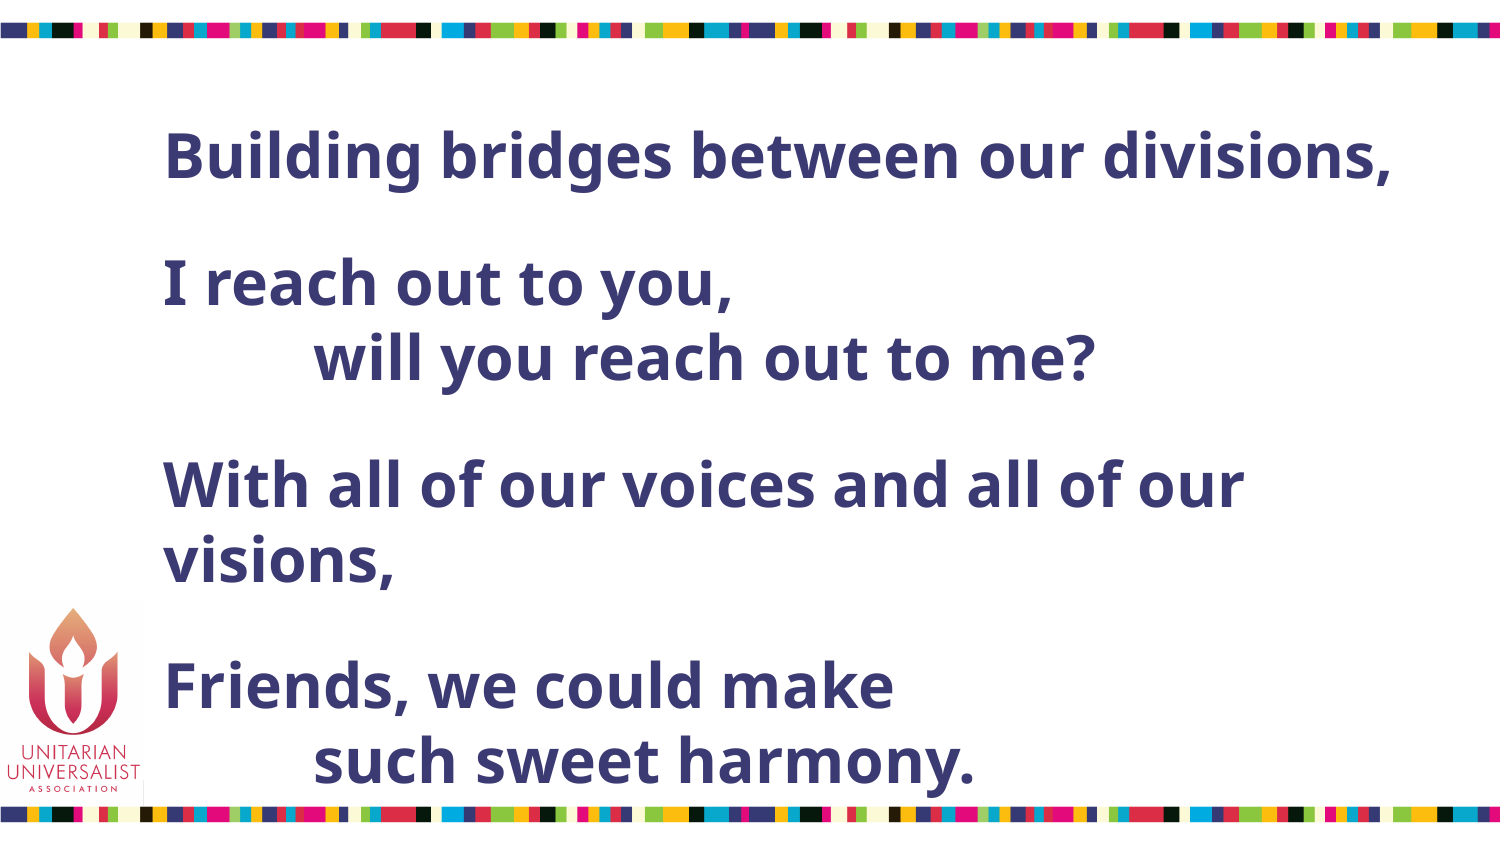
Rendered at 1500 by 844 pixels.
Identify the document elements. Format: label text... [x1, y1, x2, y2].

text_box Building bridges between our divisions, I reach out to you, will you reach out to me? With all of our voices and all of our visions, Friends, we could make such sweet harmony. [148, 100, 1466, 805]
picture [0, 22, 1500, 40]
picture [0, 600, 1500, 824]
